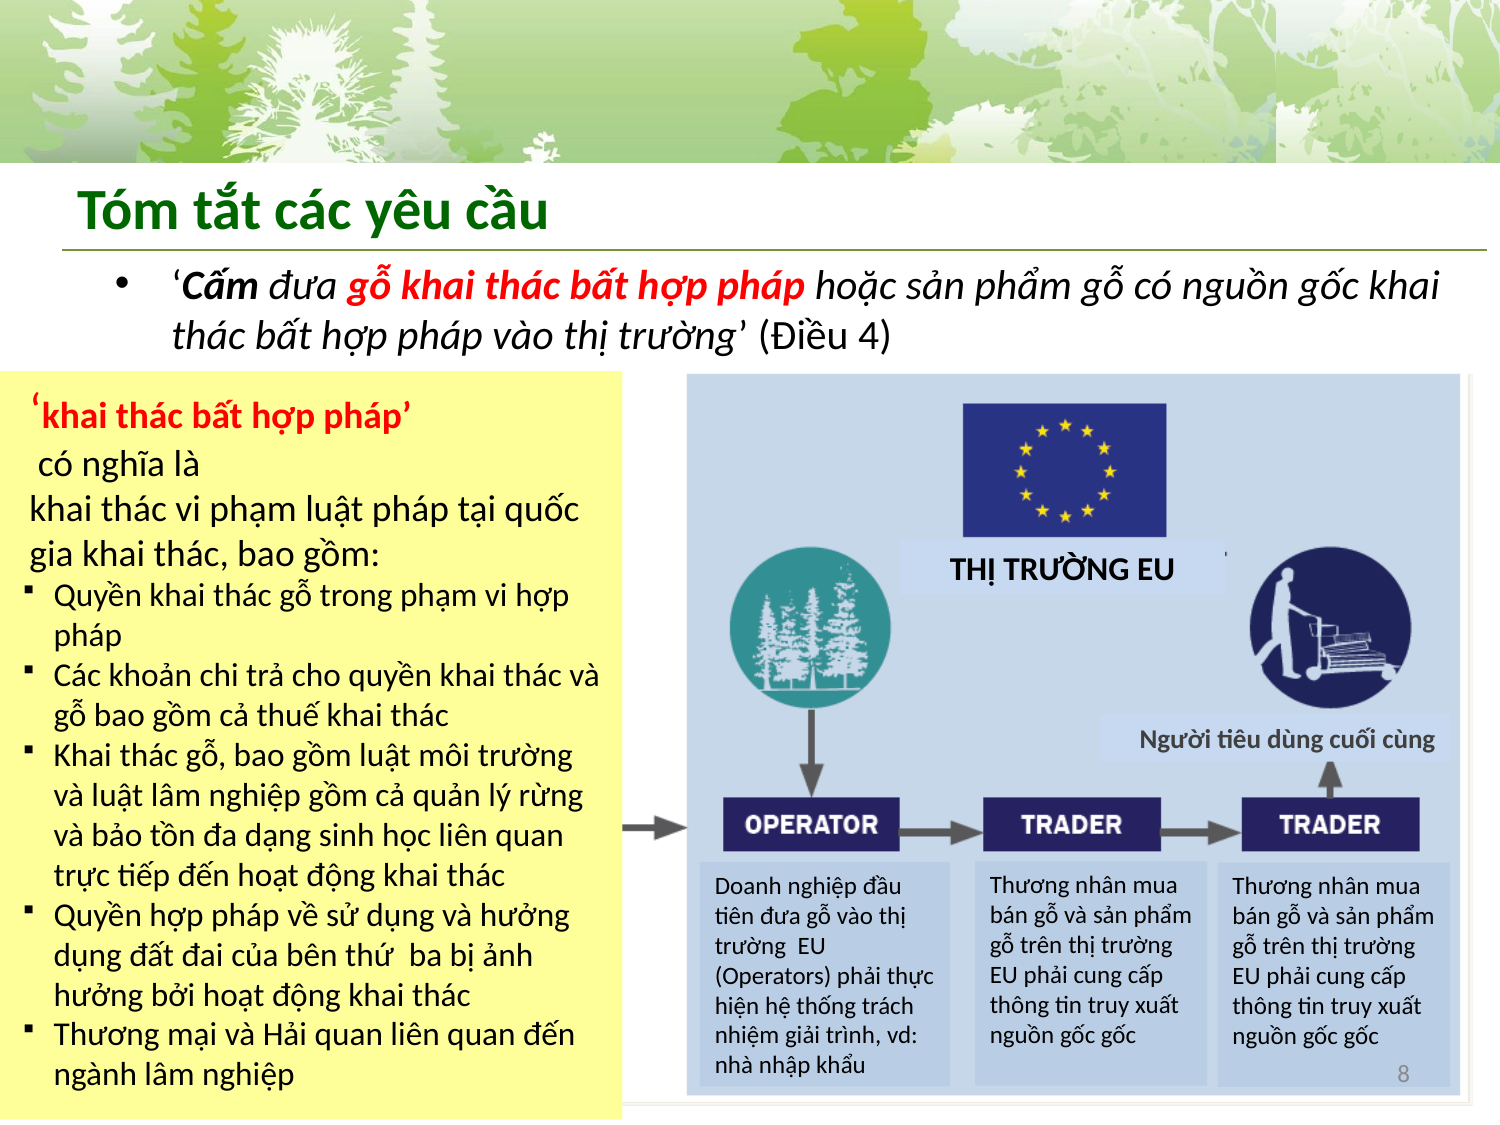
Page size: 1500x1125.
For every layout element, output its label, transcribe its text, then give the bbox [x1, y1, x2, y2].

title Tóm tắt các yêu cầu [62, 174, 1350, 238]
text_box ‘khai thác bất hợp pháp’ có nghĩa là khai thác vi phạm luật pháp tại quốc gia khai thác, bao gồm: Quyền khai thác gỗ trong phạm vi hợp pháp Các khoản chi trả cho quyền khai thác và gỗ bao gồm cả thuế khai thác Khai thác gỗ, bao gồm luật môi trường và luật lâm nghiệp gồm cả quản lý rừng và bảo tồn đa dạng sinh học liên quan trực tiếp đến hoạt động khai thác Quyền hợp pháp về sử dụng và hưởng dụng đất đai của bên thứ ba bị ảnh hưởng bởi hoạt động khai thác Thương mại và Hải quan liên quan đến ngành lâm nghiệp [0, 371, 623, 1120]
text_box ‘Cấm đưa gỗ khai thác bất hợp pháp hoặc sản phẩm gỗ có nguồn gốc khai thác bất hợp pháp vào thị trường’ (Điều 4) [99, 249, 1500, 413]
picture [0, 0, 1500, 163]
picture [224, 370, 1467, 1101]
